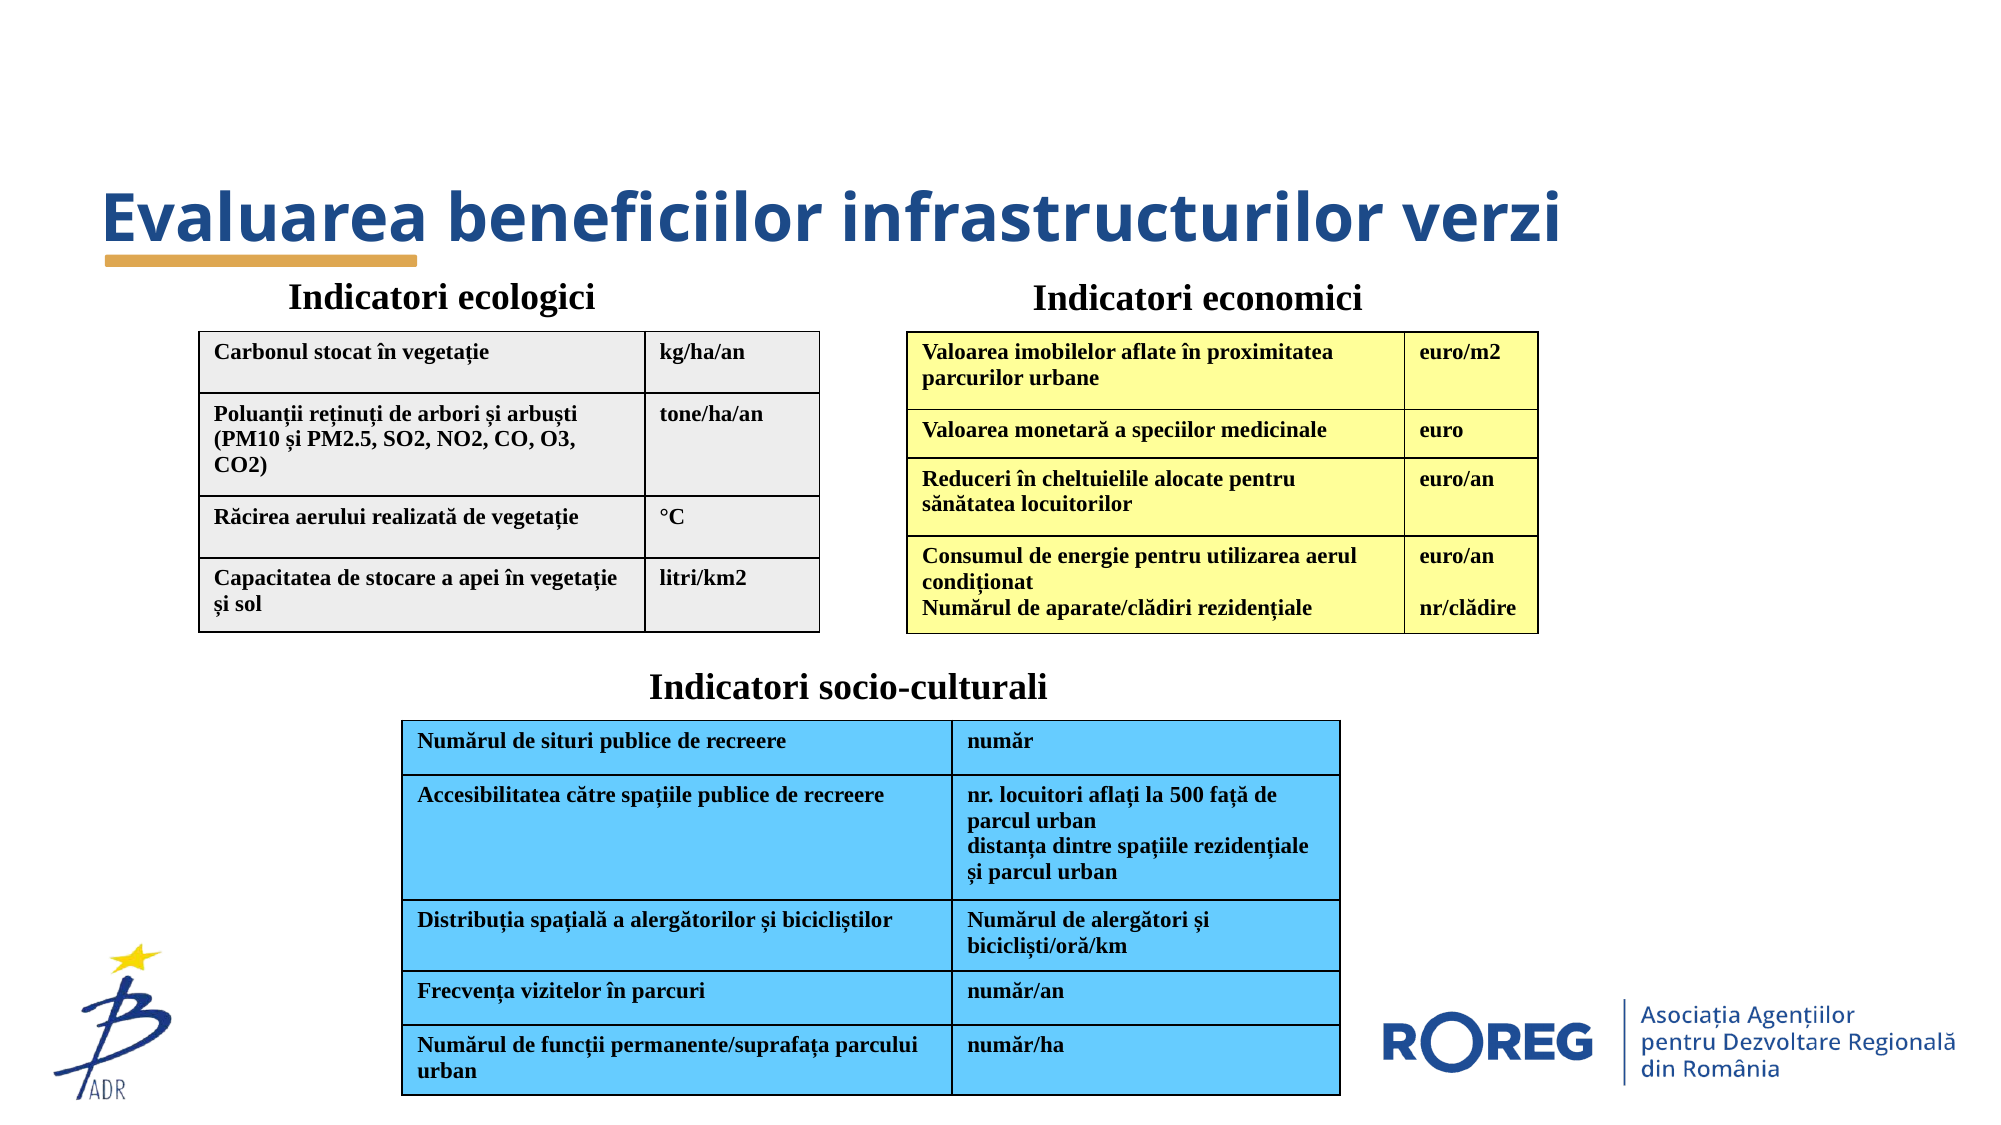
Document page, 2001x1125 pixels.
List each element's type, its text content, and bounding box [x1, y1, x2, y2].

table_cell litri/km2 [646, 559, 819, 631]
table_cell Capacitatea de stocare a apei în vegetație și sol [200, 559, 644, 631]
table_header Carbonul stocat în vegetație [200, 336, 644, 392]
table_cell Accesibilitatea către spațiile publice de recreere [403, 776, 951, 899]
picture [1247, 980, 2000, 1108]
table_cell tone/ha/an [646, 394, 819, 495]
table_cell Distribuția spațială a alergătorilor și bicicliștilor [403, 901, 951, 970]
table_header Numărul de situri publice de recreere [403, 721, 951, 774]
table_header euro/m2 [1405, 333, 1537, 409]
text_box Indicatori ecologici [198, 254, 686, 336]
table_cell euro/an [1405, 459, 1537, 535]
table_cell Numărul de funcții permanente/suprafața parcului urban [403, 1026, 951, 1094]
table_cell euro/an nr/clădire [1405, 537, 1537, 633]
table_cell Răcirea aerului realizată de vegetație [200, 497, 644, 557]
table_header număr [953, 721, 1339, 774]
table_cell Frecvența vizitelor în parcuri [403, 972, 951, 1024]
table_cell euro [1405, 410, 1537, 457]
picture [39, 942, 206, 1108]
text_box Indicatori economici [954, 254, 1442, 337]
text_box Indicatori socio-culturali [605, 644, 1093, 726]
text_box Evaluarea beneficiilor infrastructurilor verzi [85, 167, 2000, 263]
table_cell Poluanții reținuți de arbori și arbuști (PM10 și PM2.5, SO2, NO2, CO, O3, CO2) [200, 394, 644, 495]
table_cell număr/ha [953, 1026, 1247, 1094]
table_header kg/ha/an [646, 332, 819, 392]
text_box [104, 254, 198, 267]
table_cell Valoarea monetară a speciilor medicinale [908, 410, 1404, 457]
table_cell Reduceri în cheltuielile alocate pentru sănătatea locuitorilor [908, 459, 1404, 535]
table_cell Consumul de energie pentru utilizarea aerul condiționat Numărul de aparate/clădiri rezidențiale [908, 537, 1404, 633]
table_cell nr. locuitori aflați la 500 față de parcul urban distanța dintre spațiile rezidențiale și parcul urban [953, 776, 1339, 899]
table_cell °C [646, 497, 819, 557]
table_cell număr/an [953, 972, 1339, 1024]
table_header Valoarea imobilelor aflate în proximitatea parcurilor urbane [908, 333, 1404, 409]
table_cell Numărul de alergători și bicicliști/oră/km [953, 901, 1339, 970]
